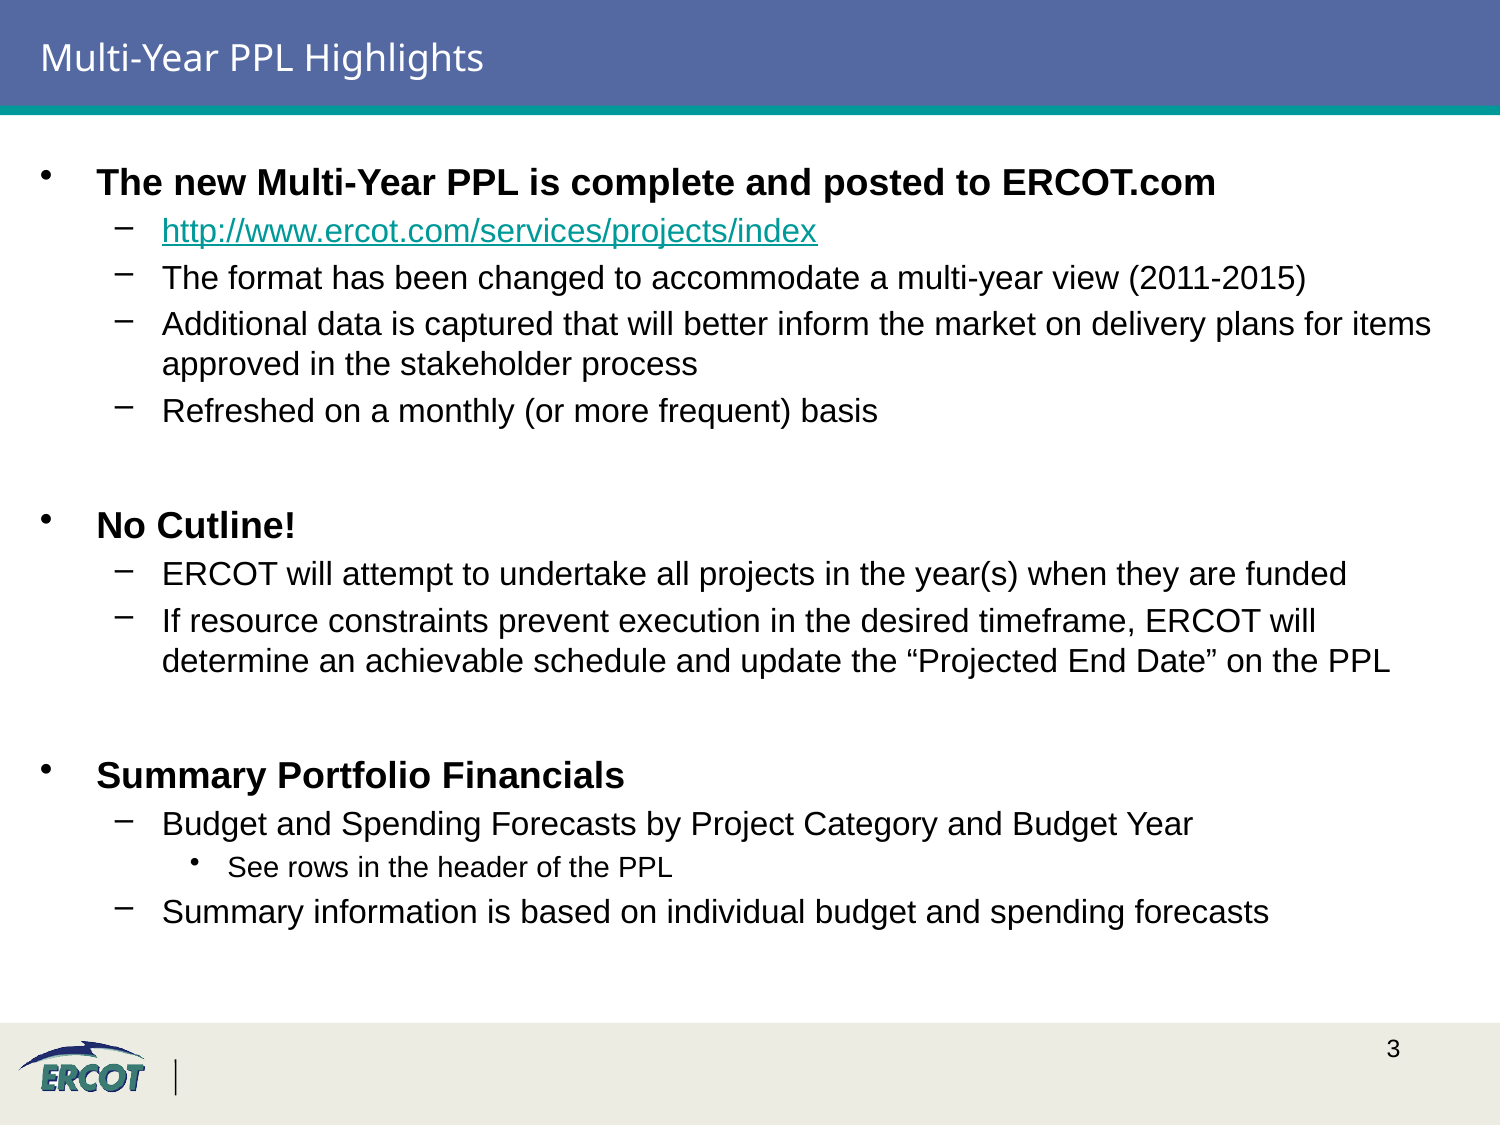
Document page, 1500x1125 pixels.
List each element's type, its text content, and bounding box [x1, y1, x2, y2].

picture [10, 1031, 151, 1111]
list The new Multi-Year PPL is complete and posted to ERCOT.com http://www.ercot.com/services/projects/index The format has been changed to accommodate a multi-year view (2011-2015) Additional data is captured that will better inform the market on delivery plans for items approved in the stakeholder process Refreshed on a monthly (or more frequent) basis No Cutline! ERCOT will attempt to undertake all projects in the year(s) when they are funded If resource constraints prevent execution in the desired timeframe, ERCOT will determine an achievable schedule and update the “Projected End Date” on the PPL Summary Portfolio Financials Budget and Spending Forecasts by Project Category and Budget Year See rows in the header of the PPL Summary information is based on individual budget and spending forecasts [24, 149, 1476, 1013]
title Multi-Year PPL Highlights [24, 0, 1026, 113]
